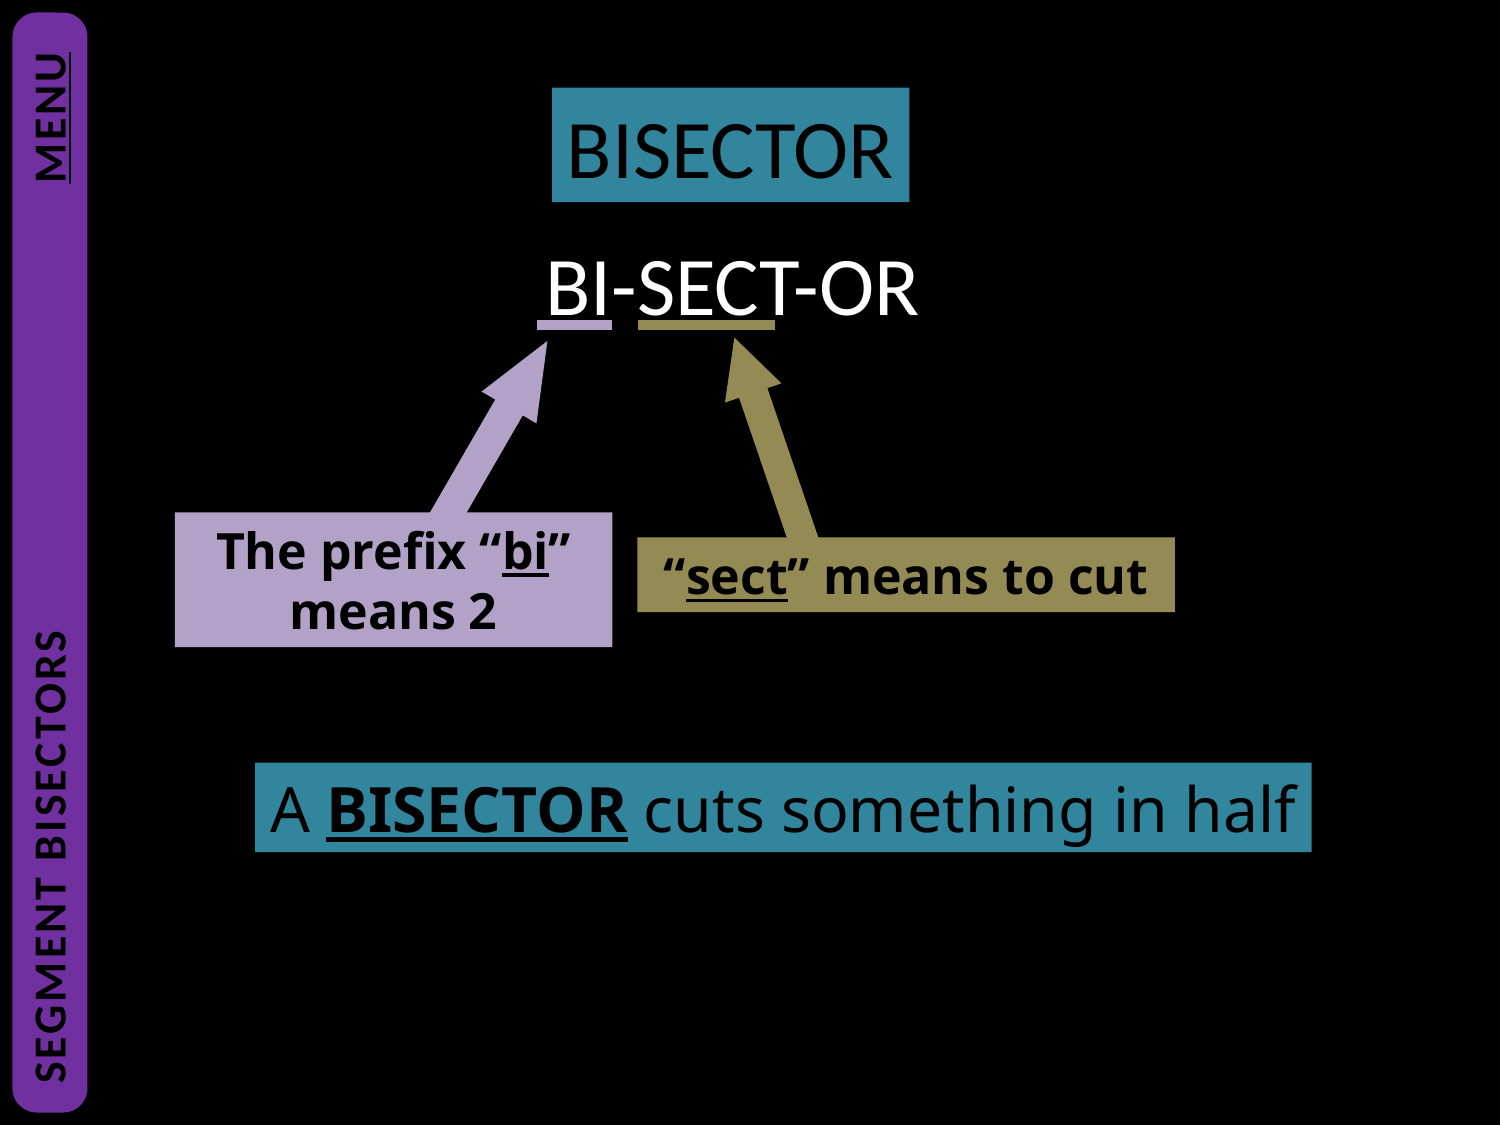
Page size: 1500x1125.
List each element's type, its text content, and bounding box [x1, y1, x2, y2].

text_box [12, 12, 88, 1113]
text_box BI-SECT-OR [530, 224, 935, 340]
text_box The prefix “bi” means 2 [174, 512, 613, 648]
text_box [430, 340, 548, 512]
text_box SEGMENT BISECTORS MENU [12, 37, 83, 1099]
text_box [724, 337, 819, 537]
text_box BISECTOR [552, 87, 910, 203]
text_box A BISECTOR cuts something in half [255, 762, 1312, 853]
text_box “sect” means to cut [637, 537, 1175, 613]
